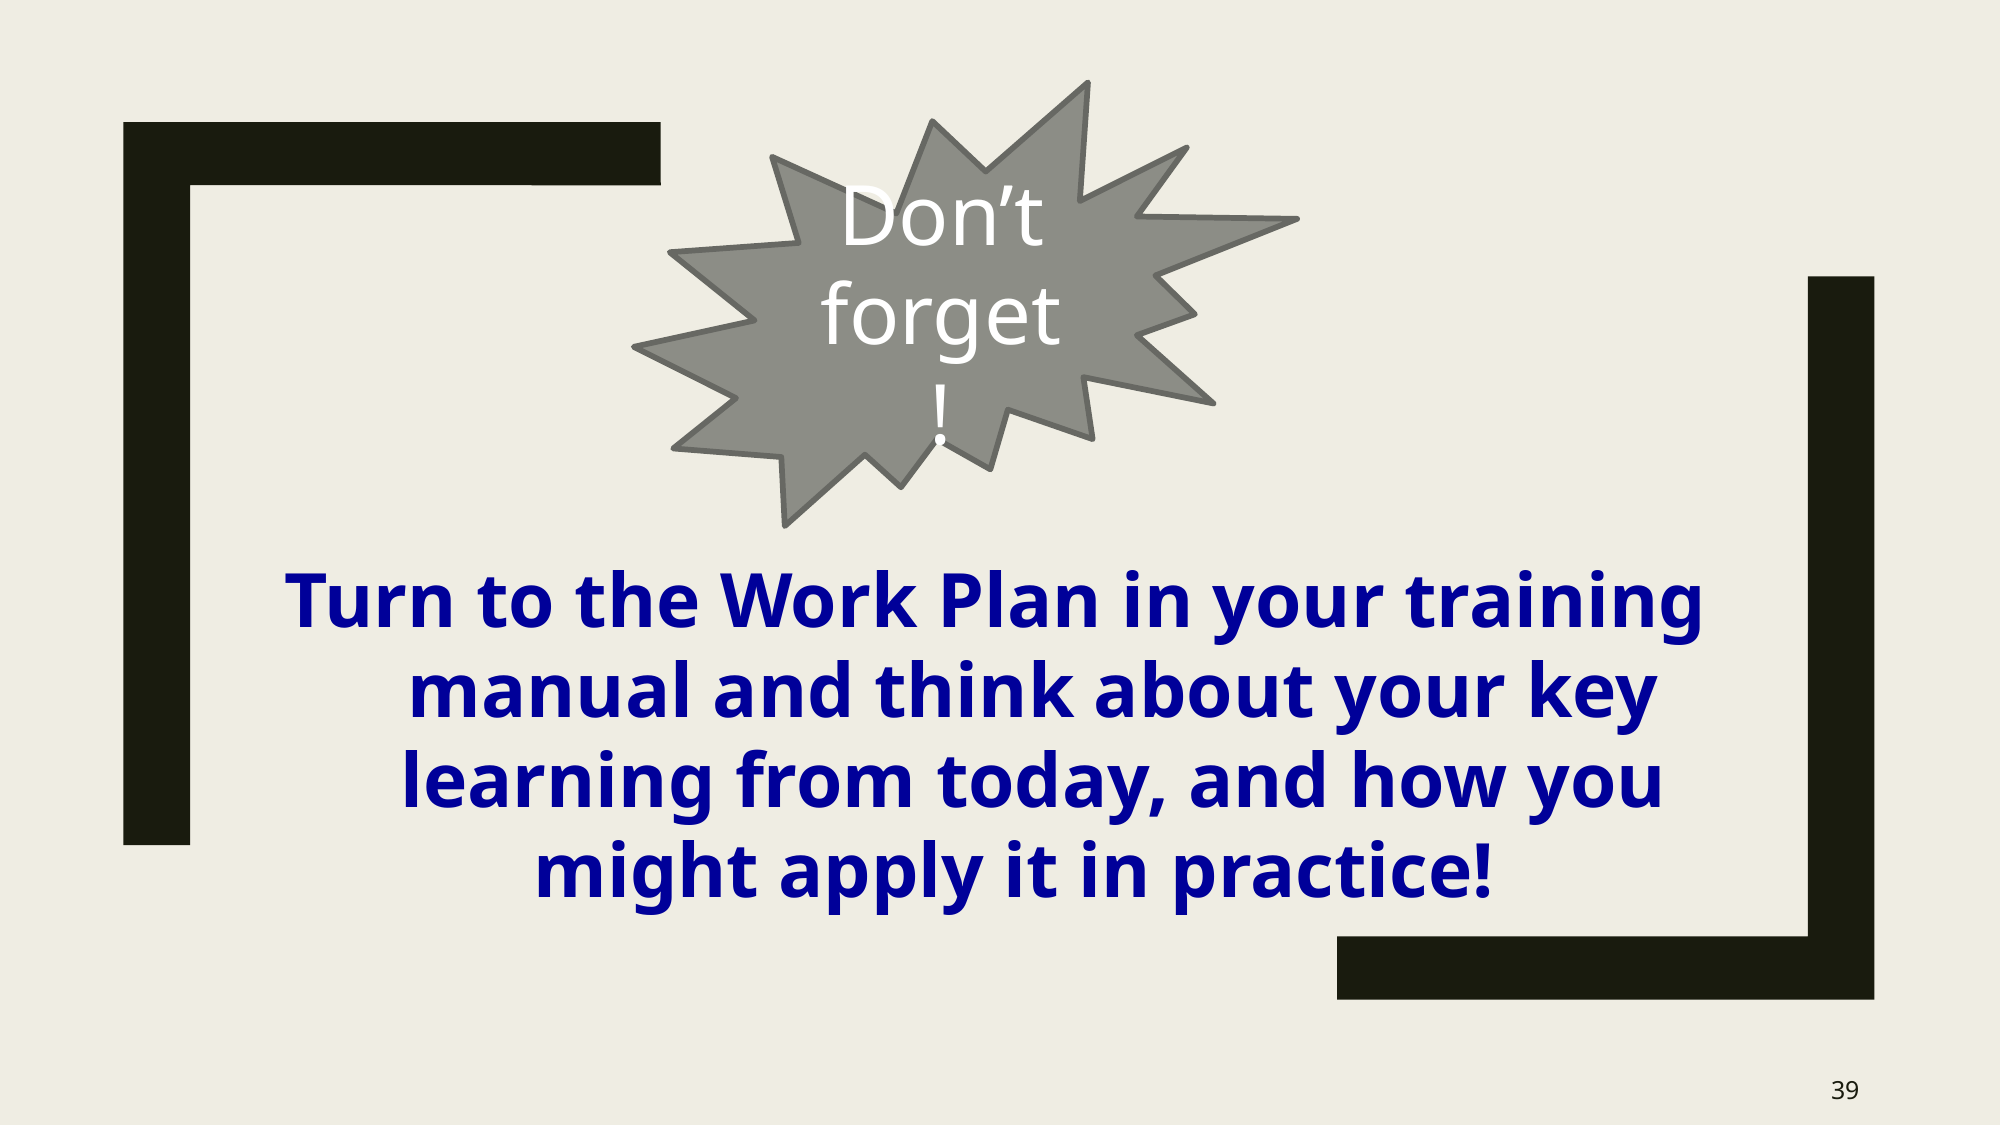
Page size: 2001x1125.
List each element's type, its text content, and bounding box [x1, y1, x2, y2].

slide_number 39 [1612, 1058, 1875, 1125]
text_box Don’t forget! [630, 79, 1300, 529]
subtitle Turn to the Work Plan in your training manual and think about your key learning from today, and how you might apply it in practice! [190, 545, 1803, 936]
